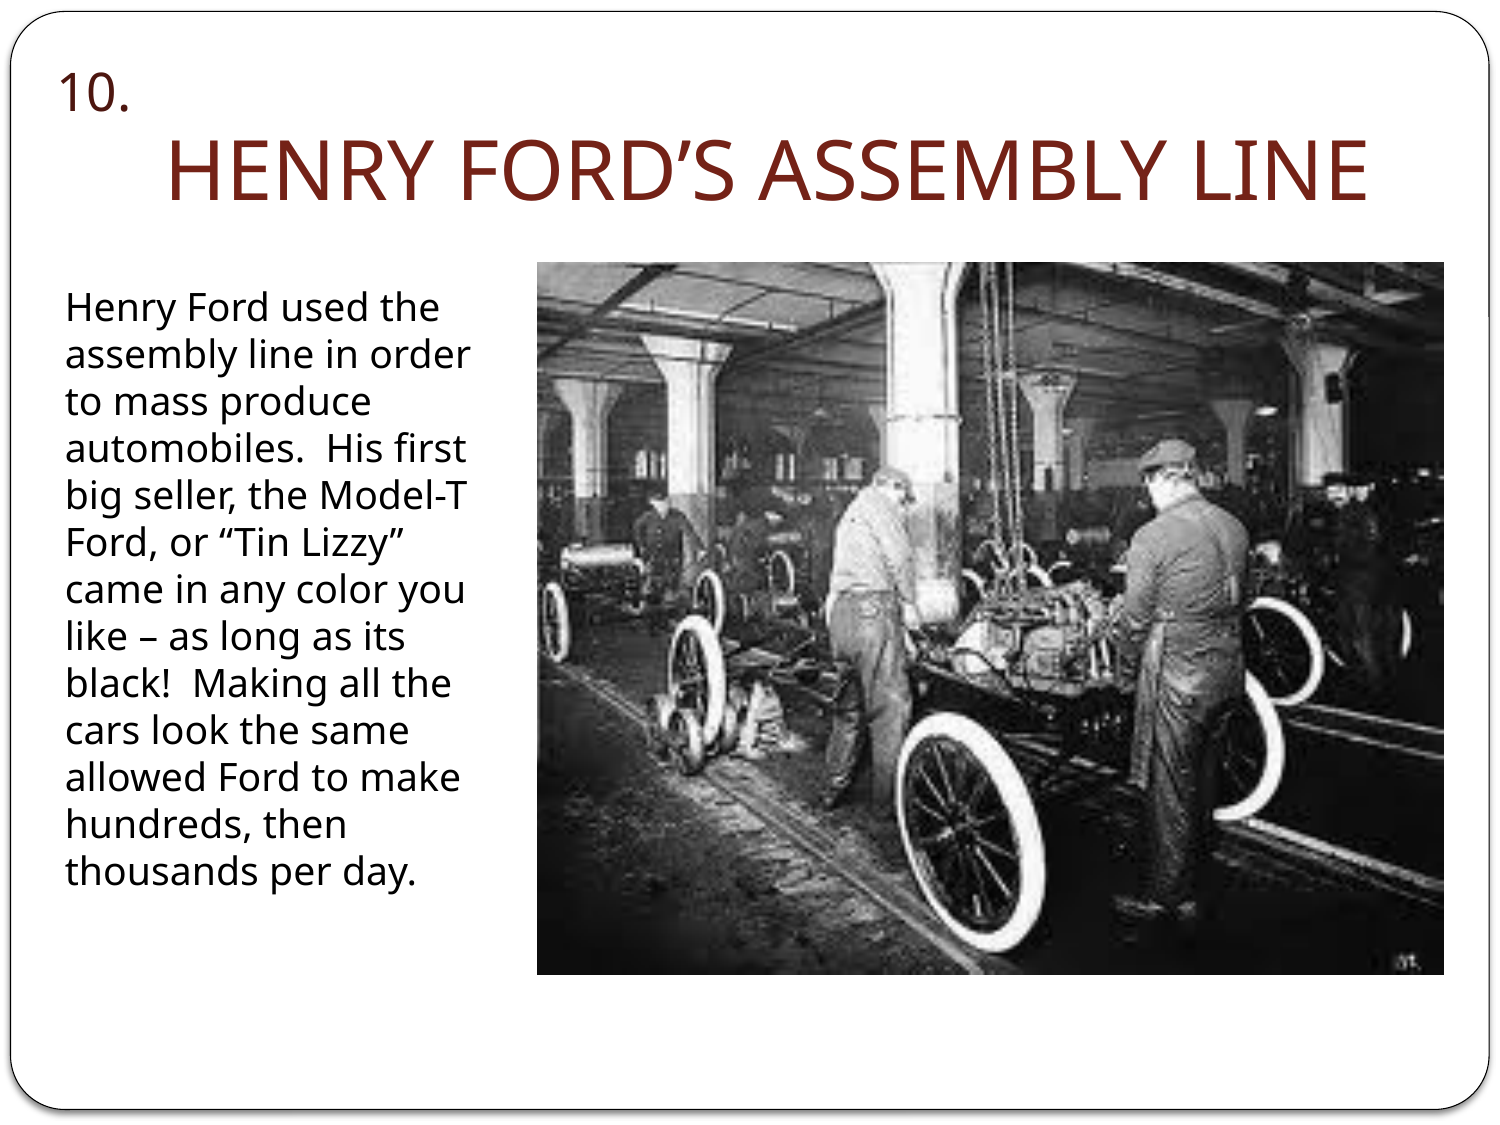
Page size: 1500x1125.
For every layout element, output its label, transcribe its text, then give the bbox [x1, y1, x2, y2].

list Henry Ford used the assembly line in order to mass produce automobiles. His first big seller, the Model-T Ford, or “Tin Lizzy” came in any color you like – as long as its black! Making all the cars look the same allowed Ford to make hundreds, then thousands per day. [50, 275, 488, 913]
text_box 10. [37, 49, 150, 138]
title HENRY FORD’S ASSEMBLY LINE [150, 44, 1425, 233]
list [537, 262, 1444, 976]
